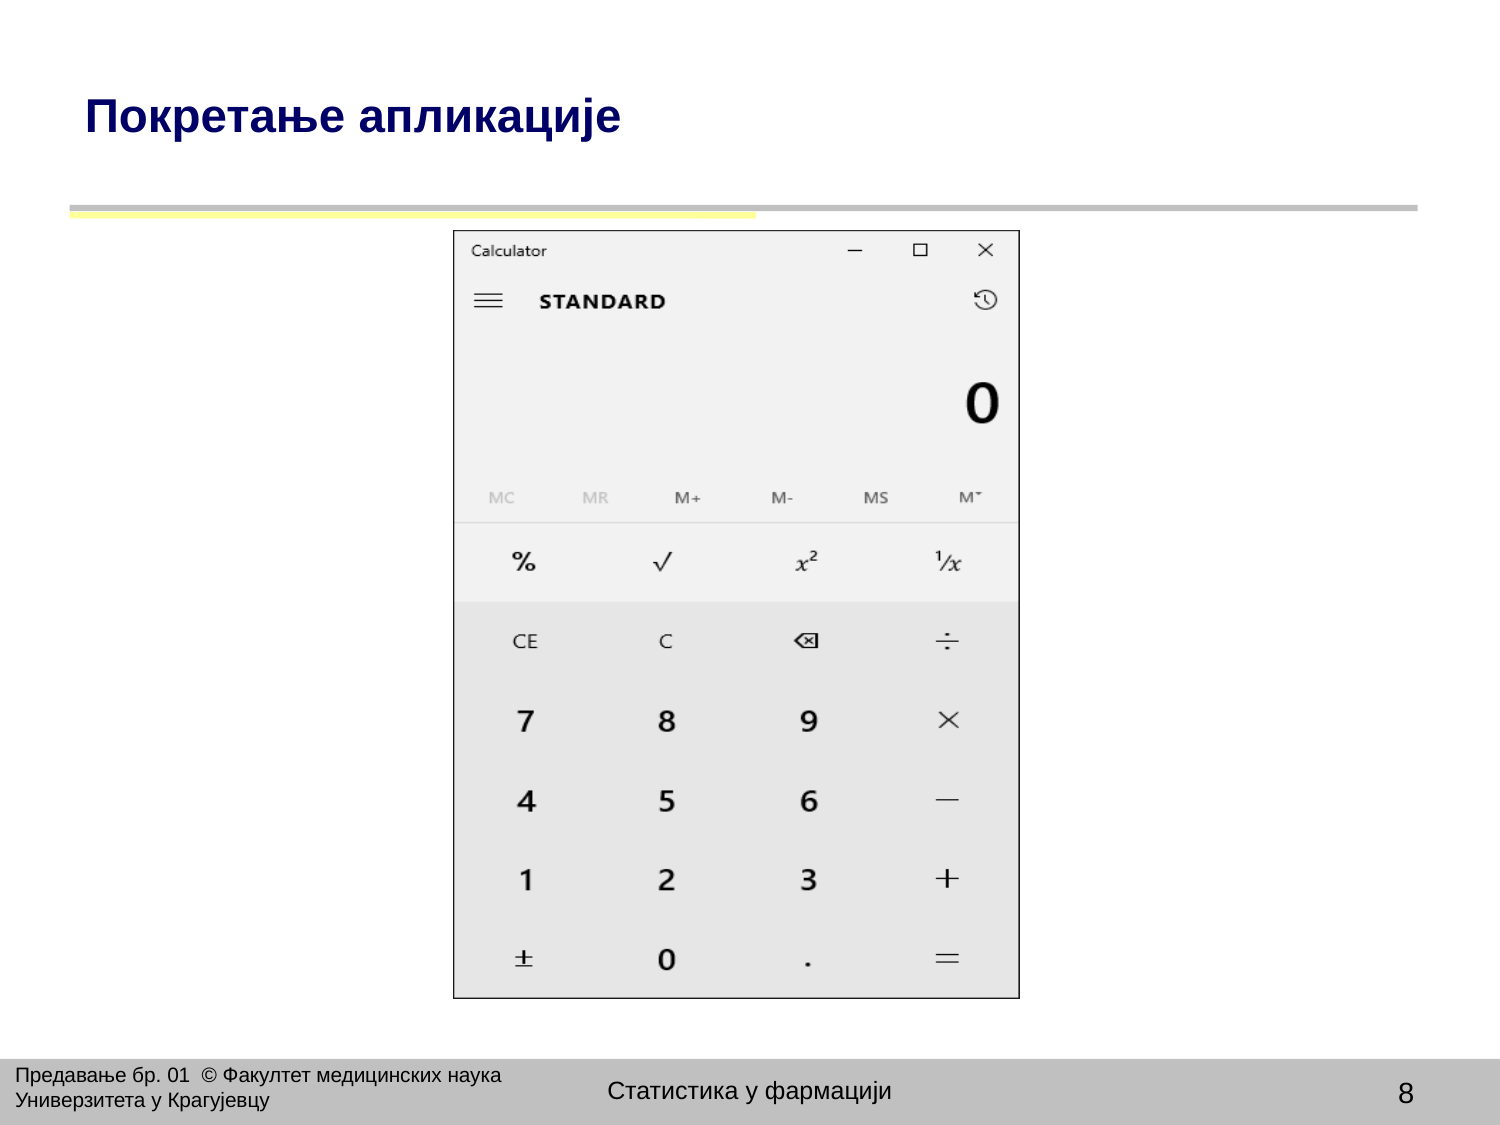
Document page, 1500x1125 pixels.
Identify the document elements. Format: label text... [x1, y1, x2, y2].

picture [452, 230, 1020, 999]
footer Статистика у фармацији [512, 1066, 988, 1125]
title Покретање апликације [69, 19, 1426, 208]
slide_number Предавање бр. 01 © Факултет медицинских наука Универзитета у Крагујевцу [0, 1053, 614, 1108]
slide_number 8 [1079, 1066, 1430, 1125]
